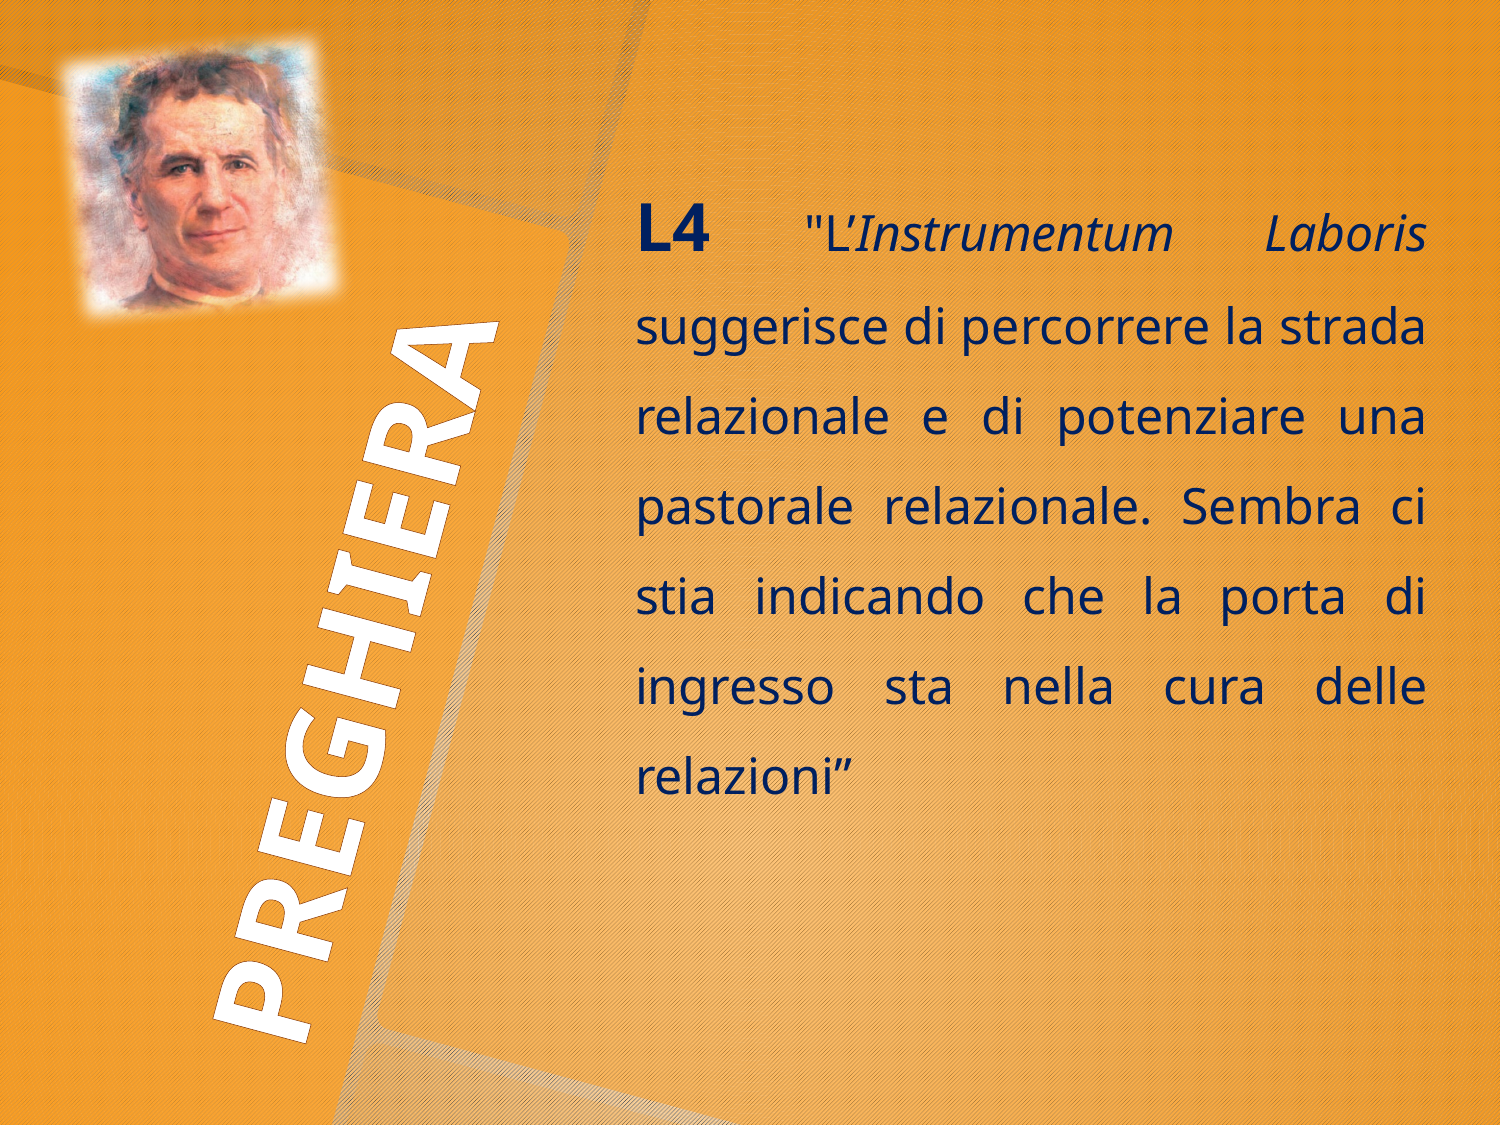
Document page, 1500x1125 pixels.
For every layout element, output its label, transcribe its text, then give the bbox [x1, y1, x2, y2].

title PREGHIERA [53, 267, 537, 1119]
list L4 "L’Instrumentum Laboris suggerisce di percorrere la strada relazionale e di potenziare una pastorale relazionale. Sembra ci stia indicando che la porta di ingresso sta nella cura delle relazioni” [620, 18, 1444, 1018]
picture [54, 31, 347, 325]
